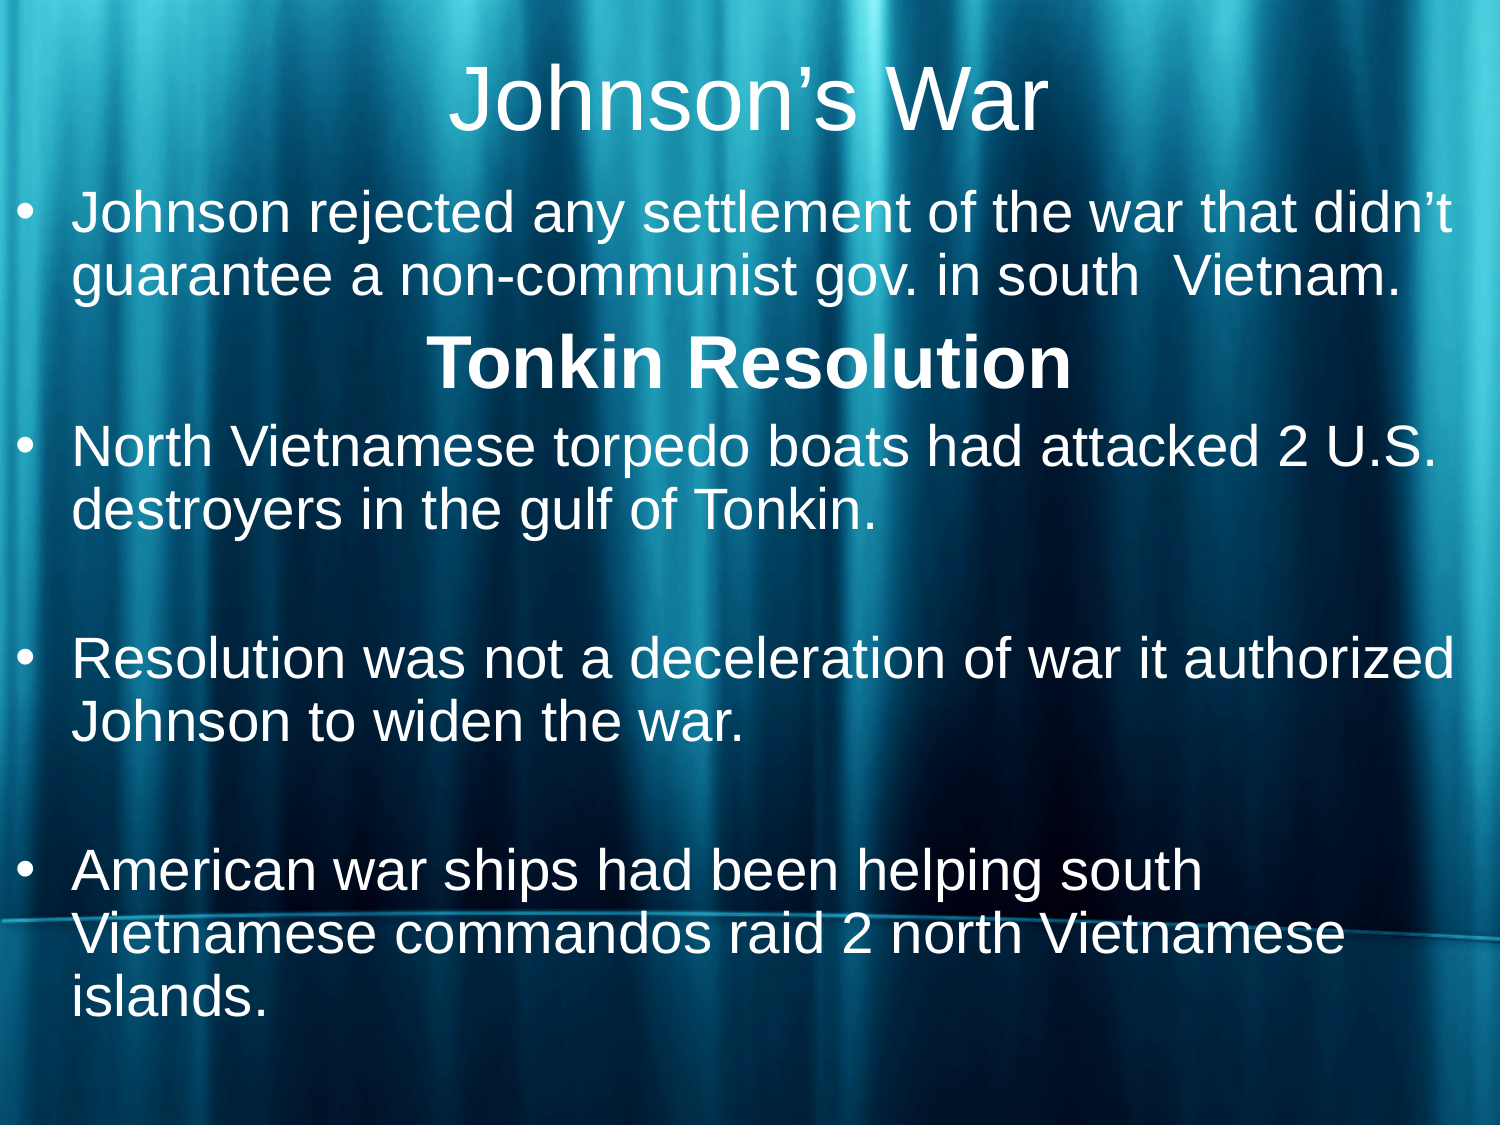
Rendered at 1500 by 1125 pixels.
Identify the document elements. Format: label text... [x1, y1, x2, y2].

list Johnson rejected any settlement of the war that didn’t guarantee a non-communist gov. in south Vietnam. Tonkin Resolution North Vietnamese torpedo boats had attacked 2 U.S. destroyers in the gulf of Tonkin. Resolution was not a deceleration of war it authorized Johnson to widen the war. American war ships had been helping south Vietnamese commandos raid 2 north Vietnamese islands. [0, 174, 1500, 1125]
title Johnson’s War [0, 0, 1500, 174]
